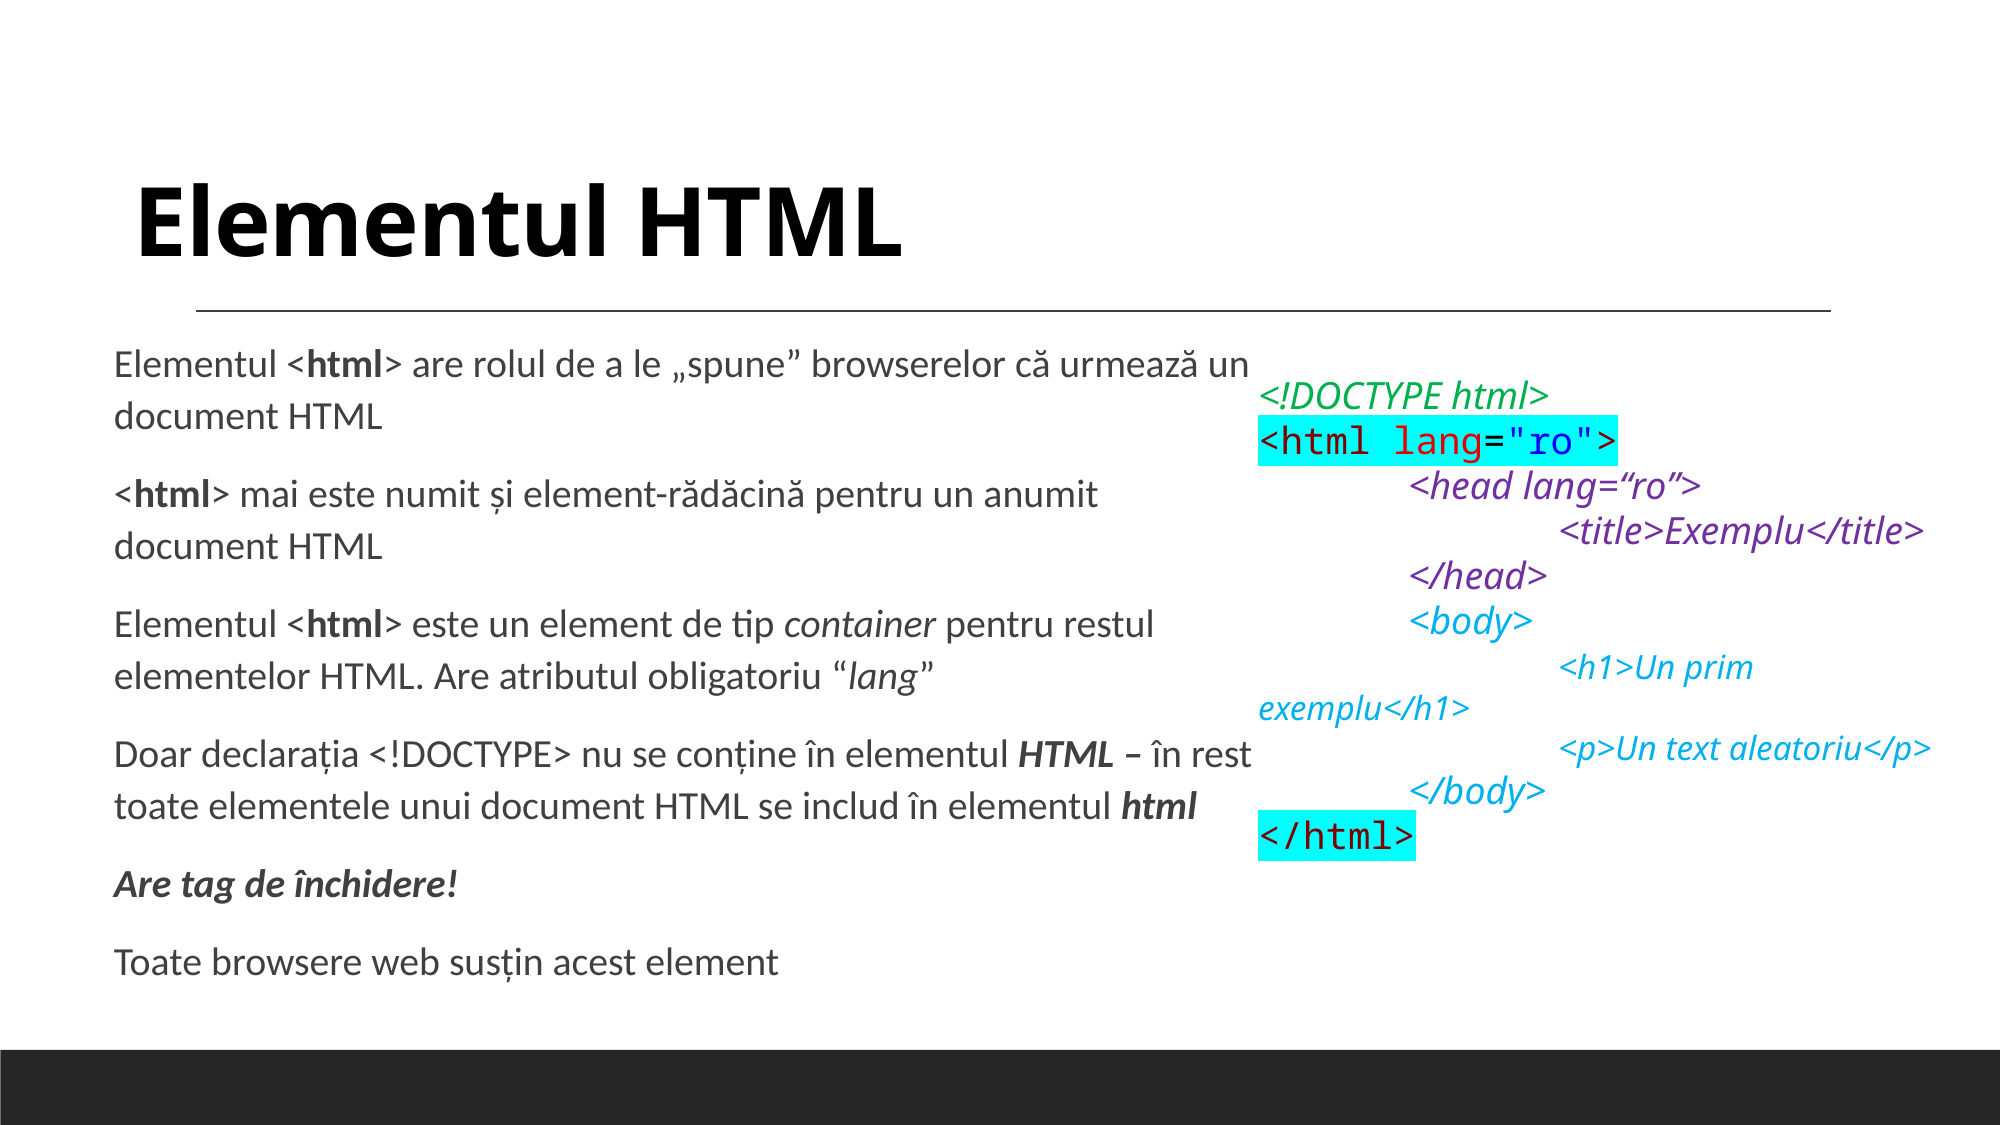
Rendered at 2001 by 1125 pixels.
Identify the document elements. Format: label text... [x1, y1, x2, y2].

text_box <!DOCTYPE html> <html lang="ro"> <head lang=“ro”> <title>Exemplu</title> </head> <body> <h1>Un prim exemplu</h1> <p>Un text aleatoriu</p> </body> </html> [1243, 364, 1971, 865]
list Elementul <html> are rolul de a le „spune” browserelor că urmează un document HTML <html> mai este numit şi element-rădăcină pentru un anumit document HTML Elementul <html> este un element de tip container pentru restul elementelor HTML. Are atributul obligatoriu “lang” Doar declaraţia <!DOCTYPE> nu se conţine în elementul HTML – în rest toate elementele unui document HTML se includ în elementul html Are tag de închidere! Toate browsere web susţin acest element [99, 324, 1267, 1017]
title Elementul HTML [118, 46, 1769, 285]
